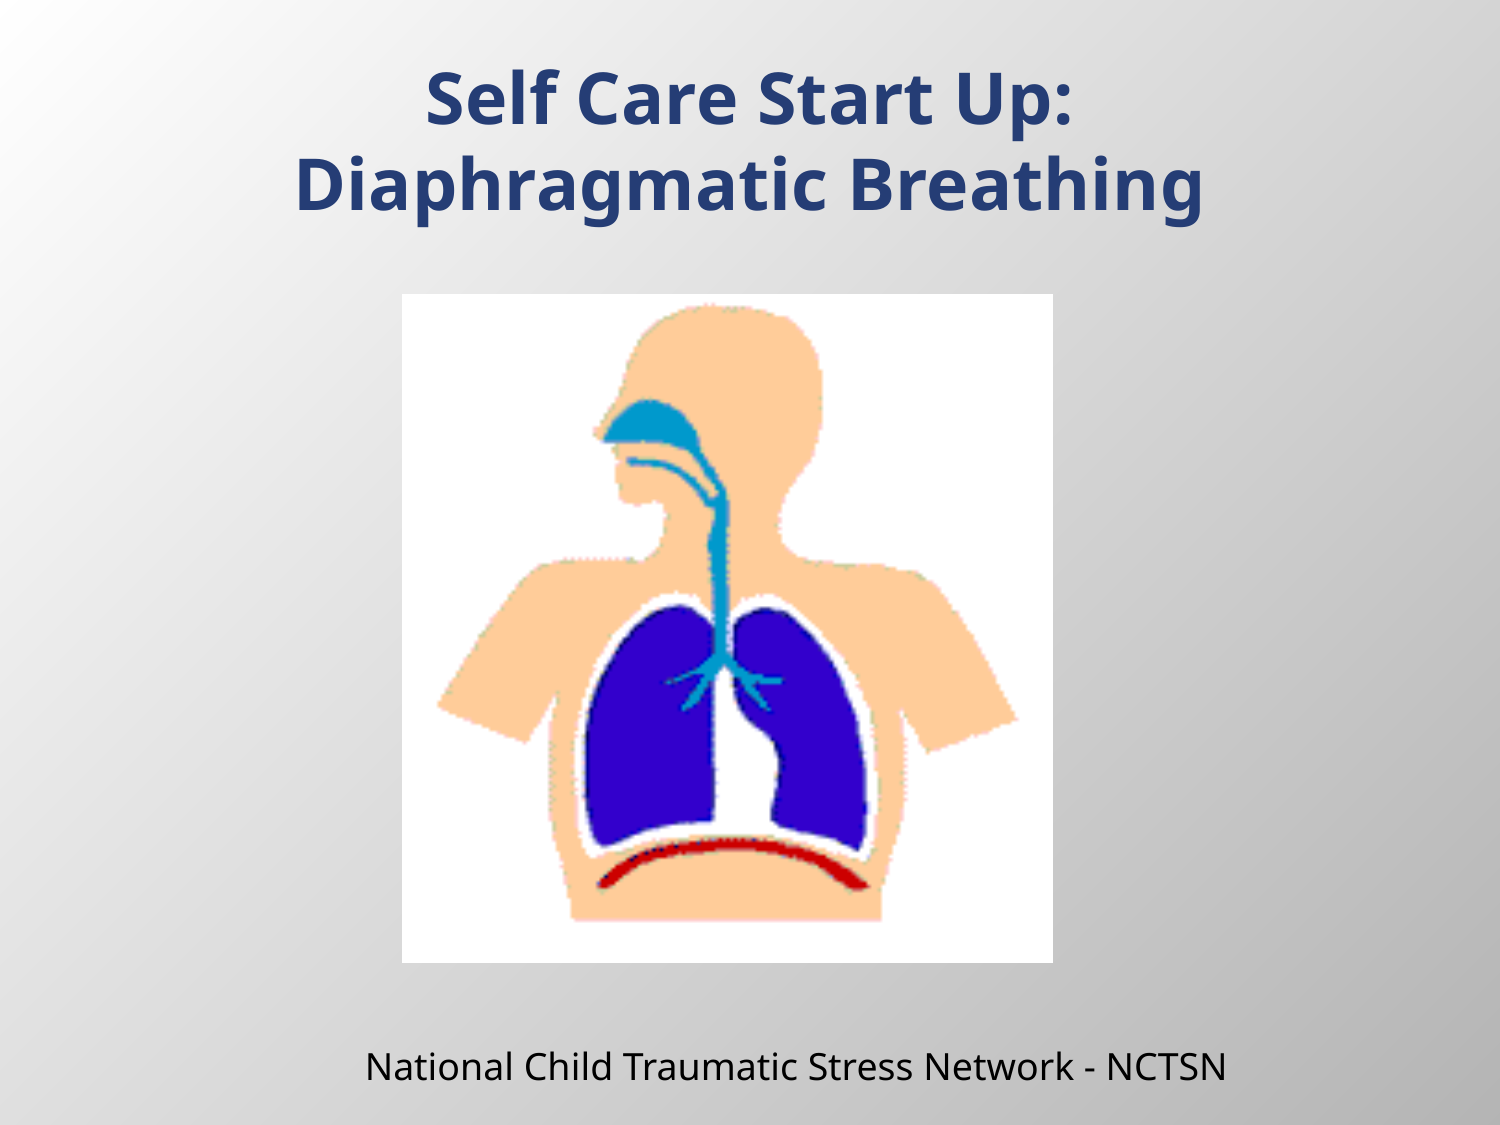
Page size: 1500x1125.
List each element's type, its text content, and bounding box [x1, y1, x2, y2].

picture [401, 294, 1053, 963]
text_box National Child Traumatic Stress Network - NCTSN [349, 1035, 1457, 1096]
text_box Self Care Start Up: Diaphragmatic Breathing [74, 45, 1425, 233]
